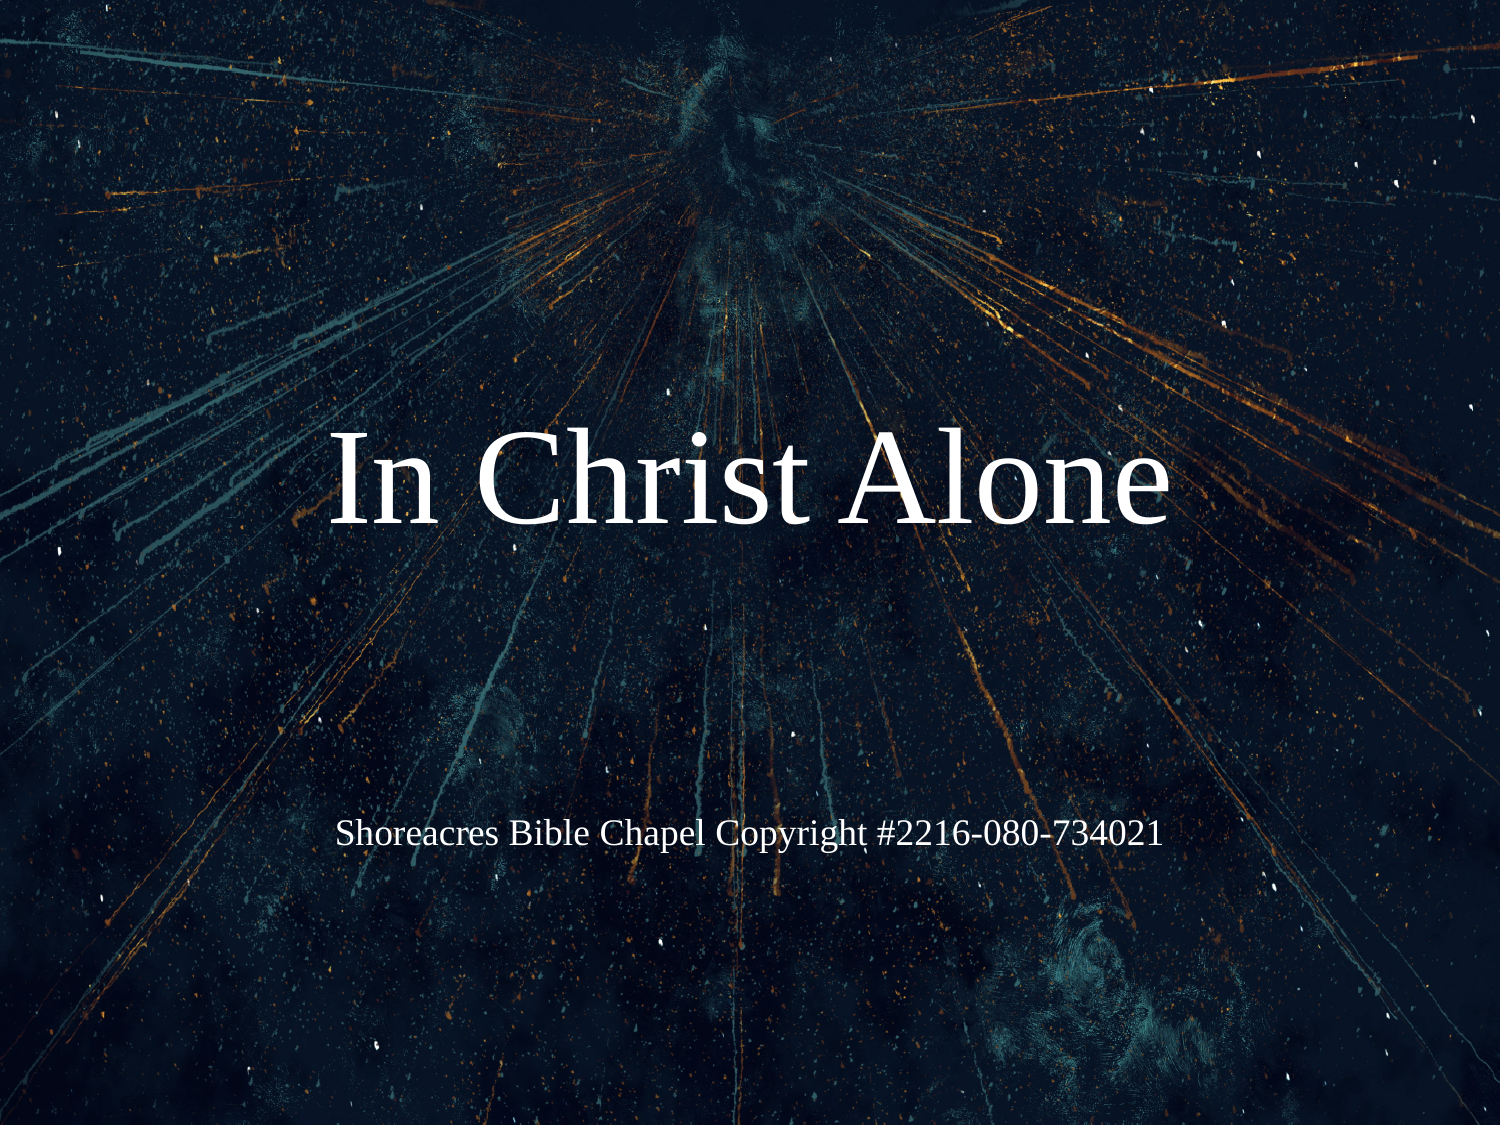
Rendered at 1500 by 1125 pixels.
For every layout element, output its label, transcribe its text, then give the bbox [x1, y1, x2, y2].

title In Christ Alone [112, 375, 1388, 563]
subtitle Shoreacres Bible Chapel Copyright #2216-080-734021 [225, 800, 1275, 1088]
picture [0, 0, 1500, 1125]
